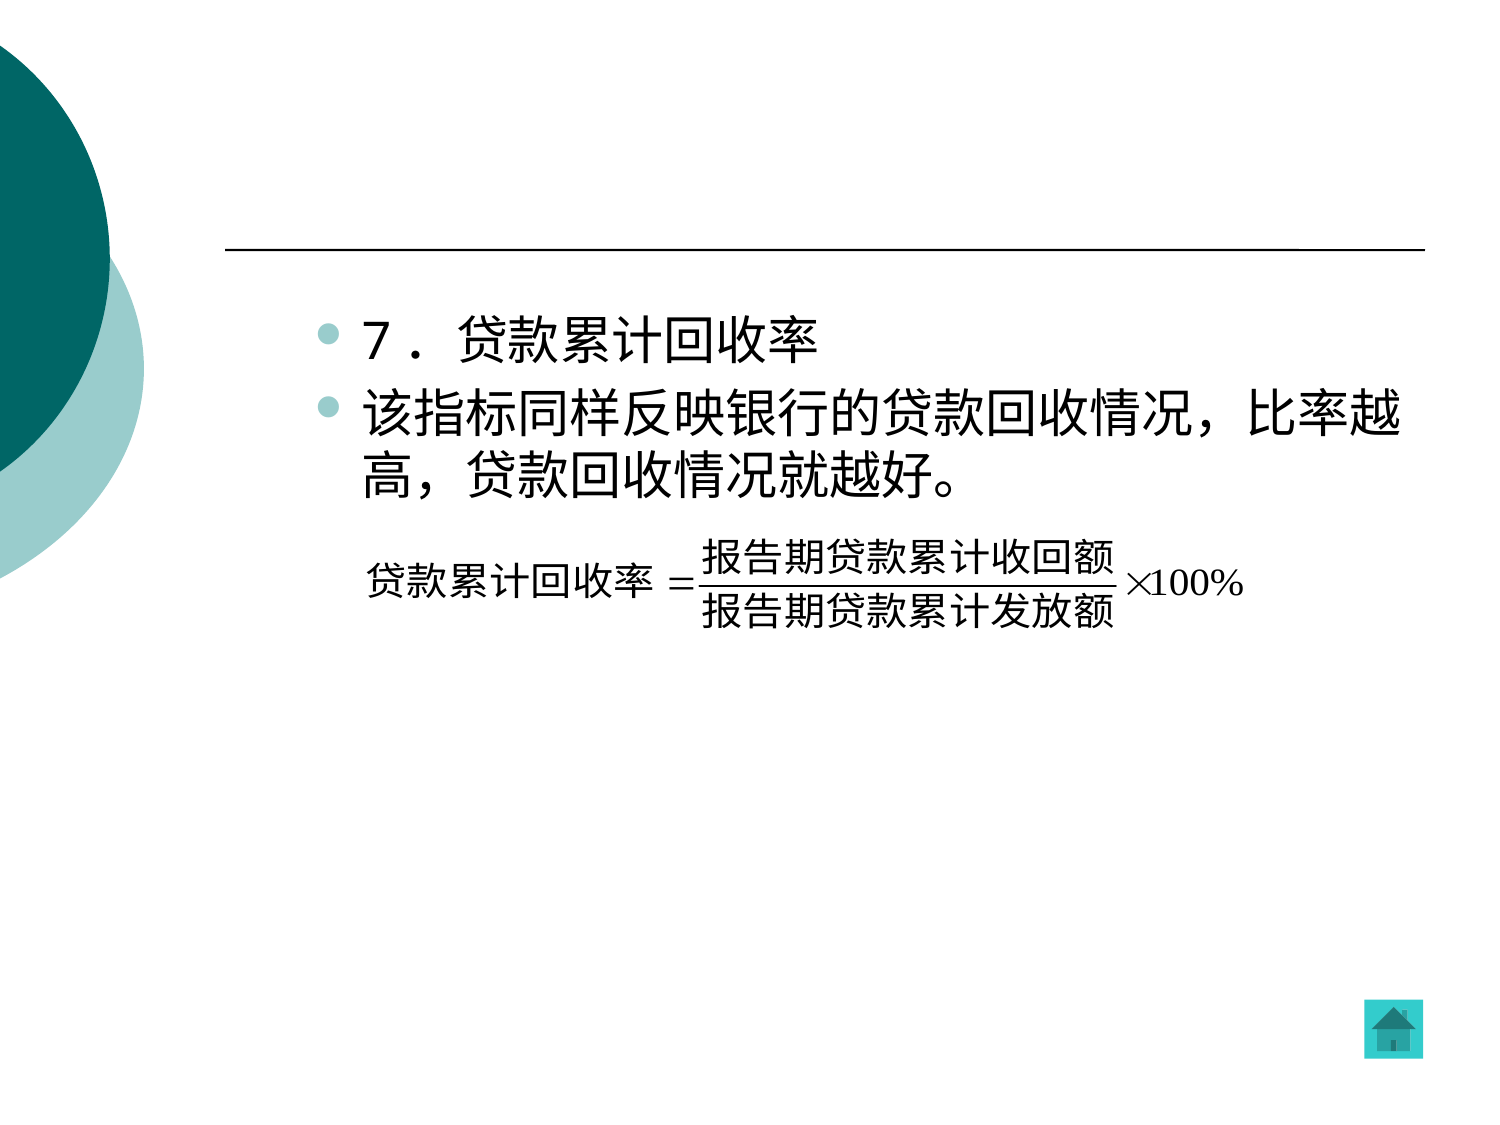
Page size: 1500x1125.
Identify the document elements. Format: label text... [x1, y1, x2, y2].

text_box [359, 530, 1252, 638]
text_box [1364, 999, 1424, 1059]
list 7．贷款累计回收率 该指标同样反映银行的贷款回收情况，比率越高，贷款回收情况就越好。 [224, 299, 1425, 975]
